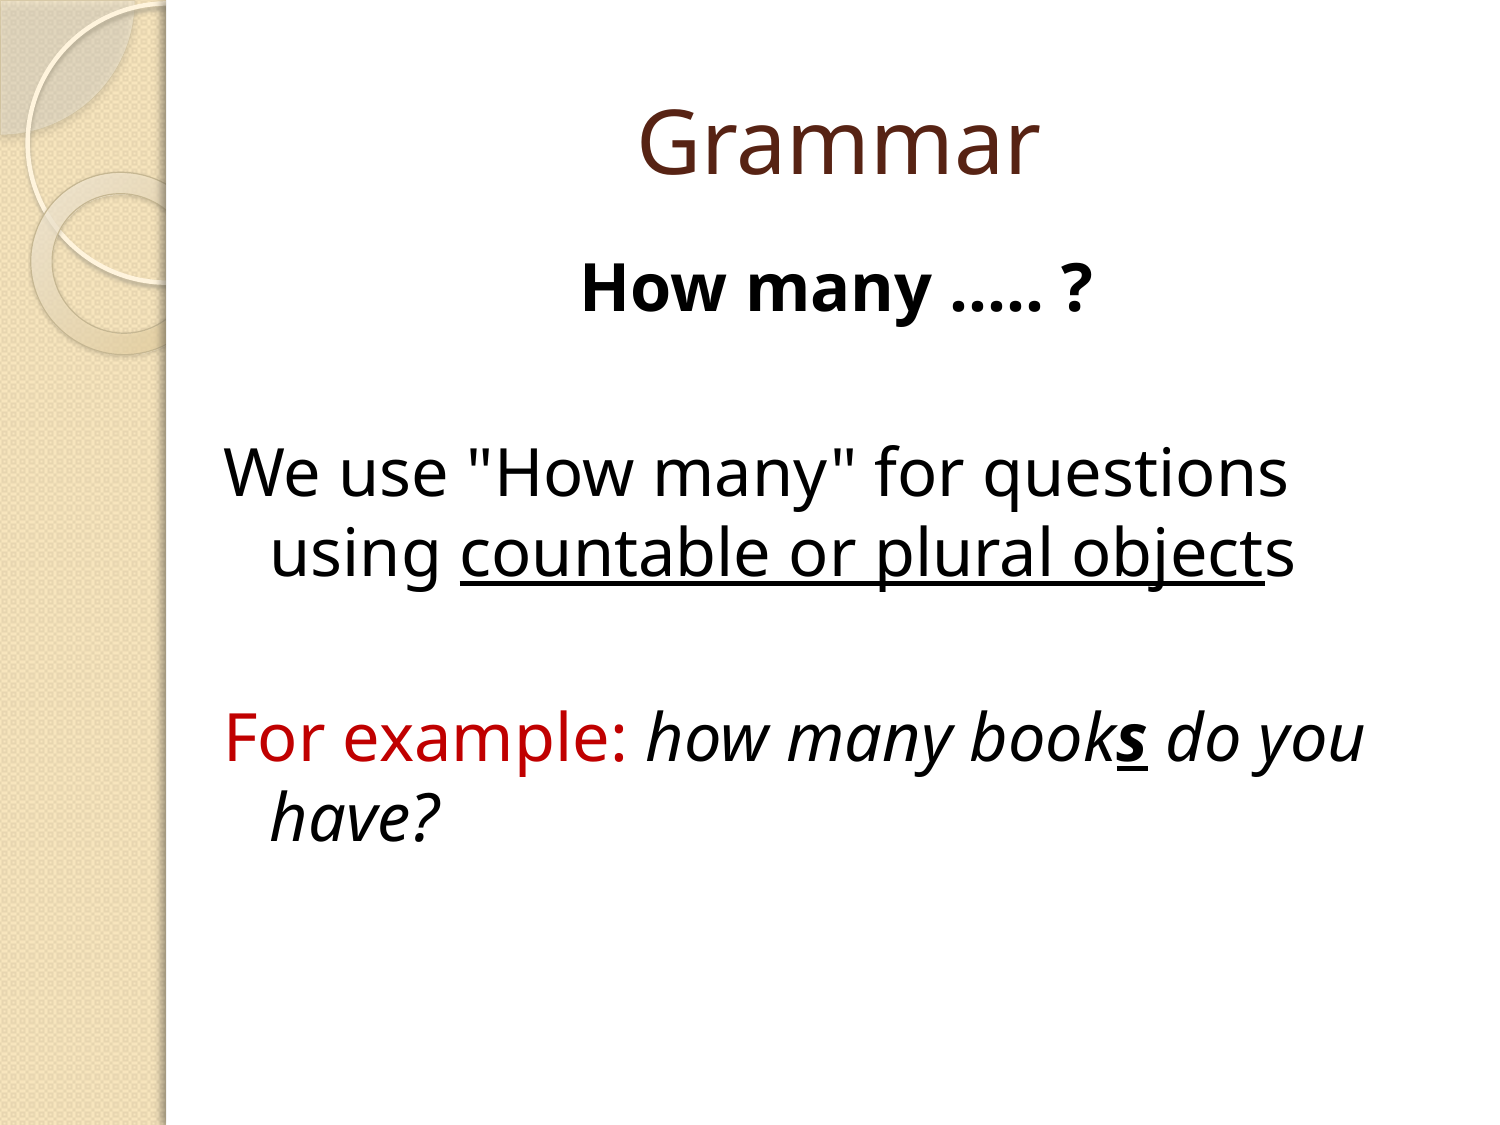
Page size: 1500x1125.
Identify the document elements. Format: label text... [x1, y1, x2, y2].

title Grammar [235, 45, 1466, 233]
list How many ….. ? We use "How many" for questions using countable or plural objects For example: how many books do you have? [194, 237, 1466, 1025]
